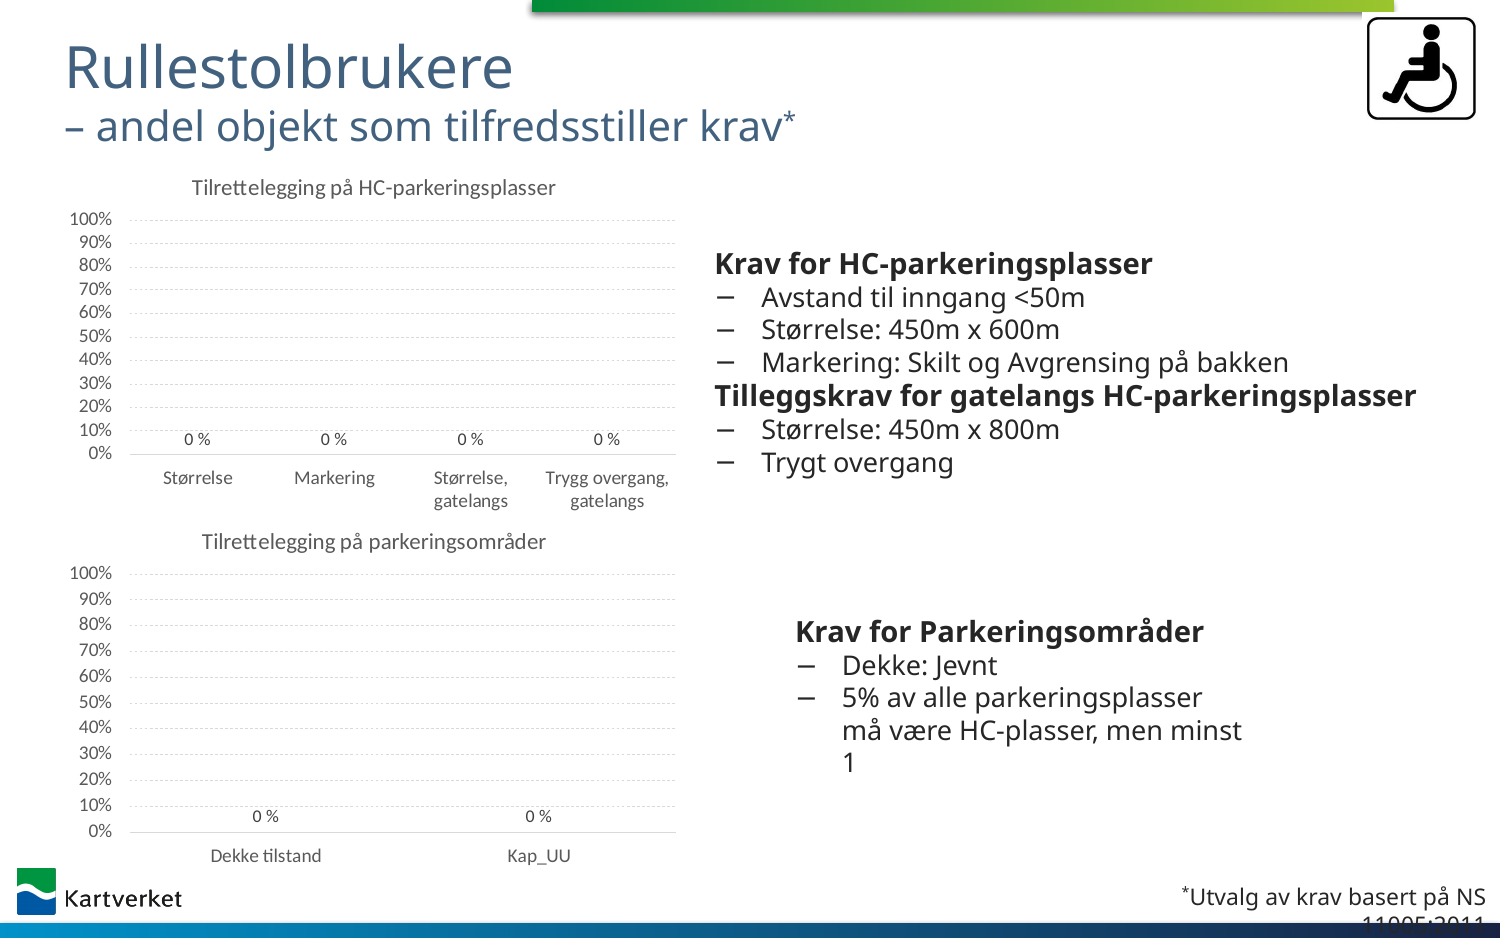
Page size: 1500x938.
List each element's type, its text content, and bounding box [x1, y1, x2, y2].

text_box Krav for Parkeringsområder Dekke: Jevnt 5% av alle parkeringsplasser må være HC-plasser, men minst 1 [780, 605, 1261, 786]
picture [62, 520, 687, 874]
text_box Rullestolbrukere – andel objekt som tilfredsstiller krav* [49, 25, 1431, 158]
text_box Krav for HC-parkeringsplasser Avstand til inngang <50m Størrelse: 450m x 600m Markering: Skilt og Avgrensing på bakken Tilleggskrav for gatelangs HC-parkeringsplasser Størrelse: 450m x 800m Trygt overgang [699, 237, 1433, 485]
picture [62, 166, 687, 519]
picture [1362, 12, 1481, 126]
text_box *Utvalg av krav basert på NS 11005:2011 [1068, 873, 1500, 938]
